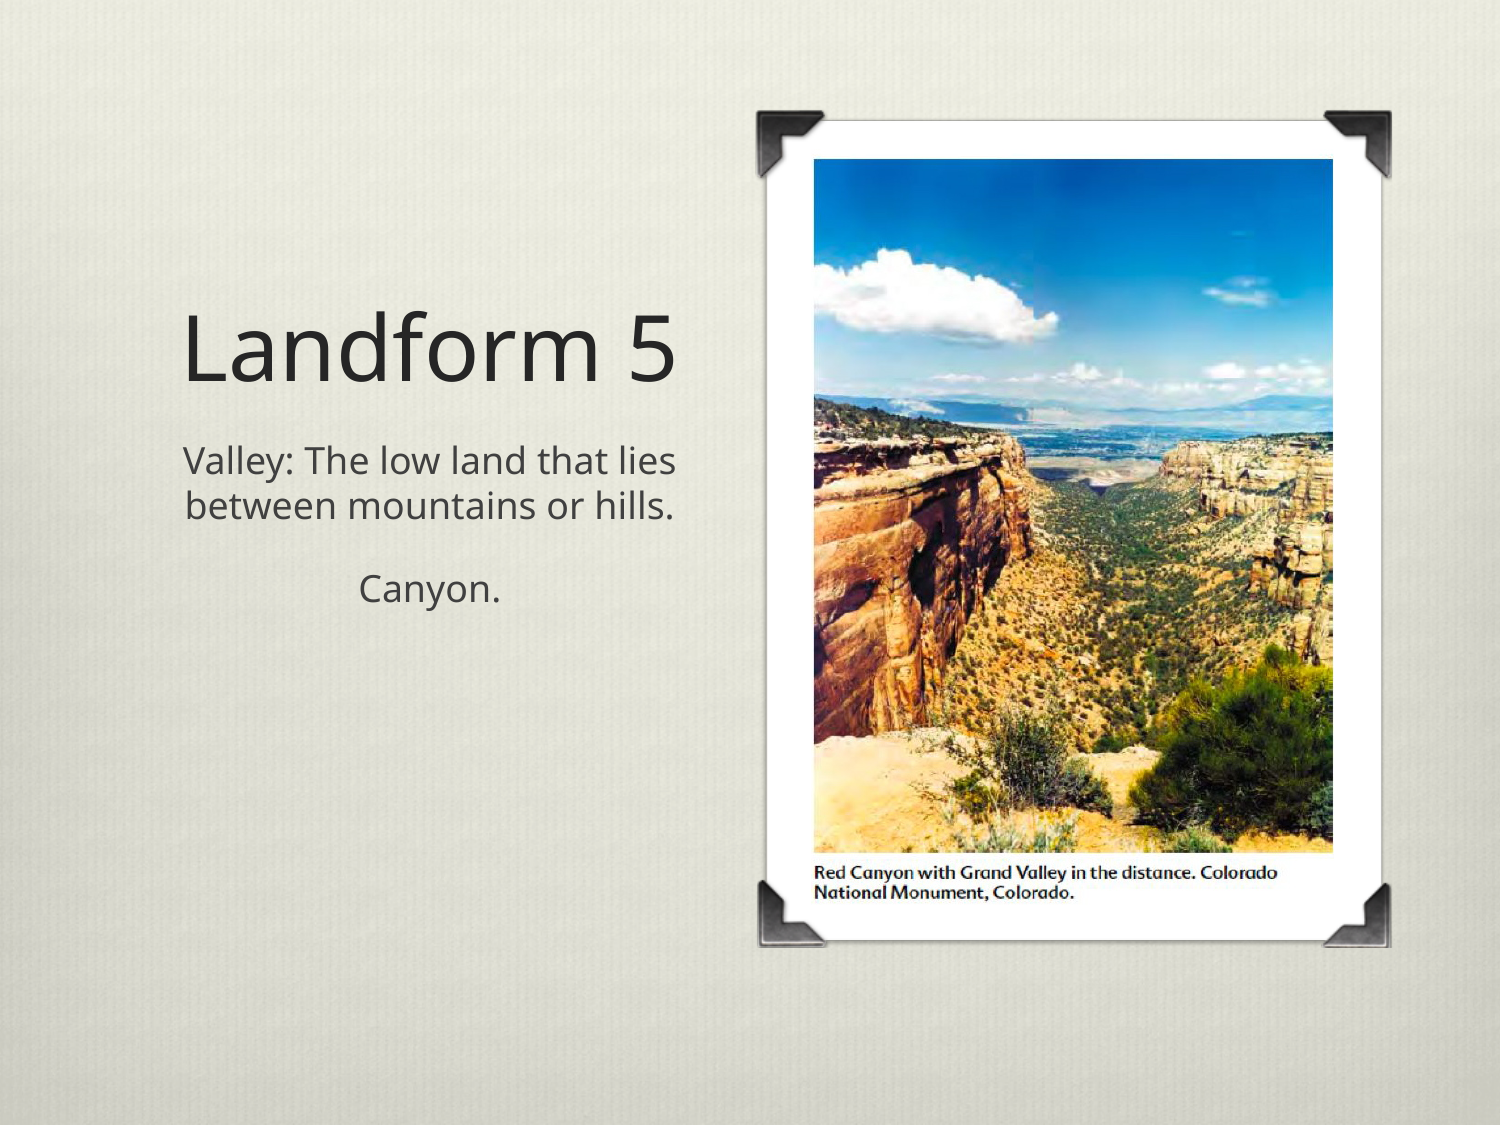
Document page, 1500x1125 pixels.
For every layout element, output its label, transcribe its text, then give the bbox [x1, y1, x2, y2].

list Valley: The low land that lies between mountains or hills. Canyon. [118, 429, 742, 944]
picture [753, 108, 1393, 948]
title Landform 5 [118, 187, 742, 408]
